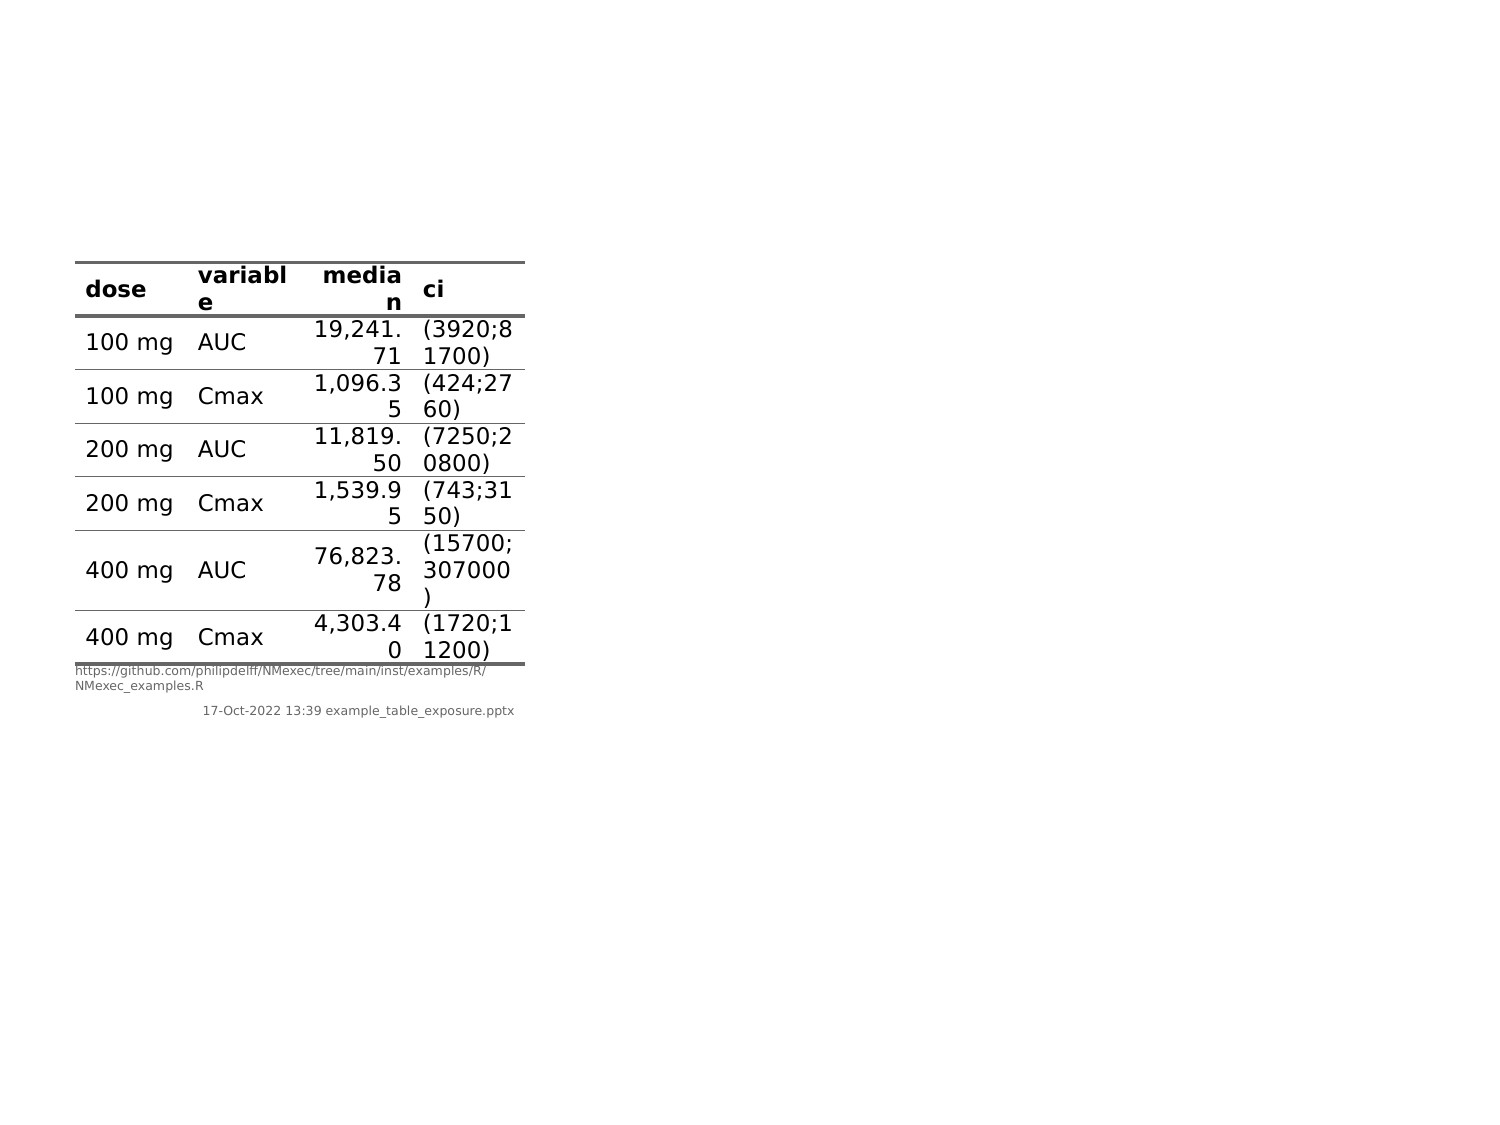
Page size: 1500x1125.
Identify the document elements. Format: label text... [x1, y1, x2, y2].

table_cell (15700;307000) [413, 531, 525, 610]
table_cell 11,819.50 [300, 424, 413, 476]
table_header variable [188, 264, 300, 314]
table_header ci [413, 264, 525, 314]
table_cell 4,303.40 [300, 611, 413, 662]
table_cell 76,823.78 [300, 531, 413, 610]
table_cell 400 mg [75, 531, 188, 610]
table_cell 200 mg [75, 424, 188, 476]
table_cell Cmax [188, 611, 300, 662]
table_cell AUC [188, 424, 300, 476]
table_cell 200 mg [75, 477, 188, 530]
table_cell 400 mg [75, 611, 188, 662]
table_cell AUC [188, 531, 300, 610]
table_cell (7250;20800) [413, 424, 525, 476]
table_cell https://github.com/philipdelff/NMexec/tree/main/inst/examples/R/NMexec_examples.R 17-Oct-2022 13:39 example_table_exposure.pptx [75, 666, 525, 718]
table_cell Cmax [188, 477, 300, 530]
table_cell (3920;81700) [413, 318, 525, 369]
table_cell (743;3150) [413, 477, 525, 530]
table_cell 1,539.95 [300, 477, 413, 530]
table_cell (1720;11200) [413, 611, 525, 662]
table_cell AUC [188, 318, 300, 369]
table_cell 19,241.71 [300, 318, 413, 369]
table_cell Cmax [188, 370, 300, 423]
table_header dose [75, 264, 188, 314]
table_cell 100 mg [75, 370, 188, 423]
table_header median [300, 264, 413, 314]
table_cell 1,096.35 [300, 370, 413, 423]
table_cell 100 mg [75, 318, 188, 369]
table_cell (424;2760) [413, 370, 525, 423]
